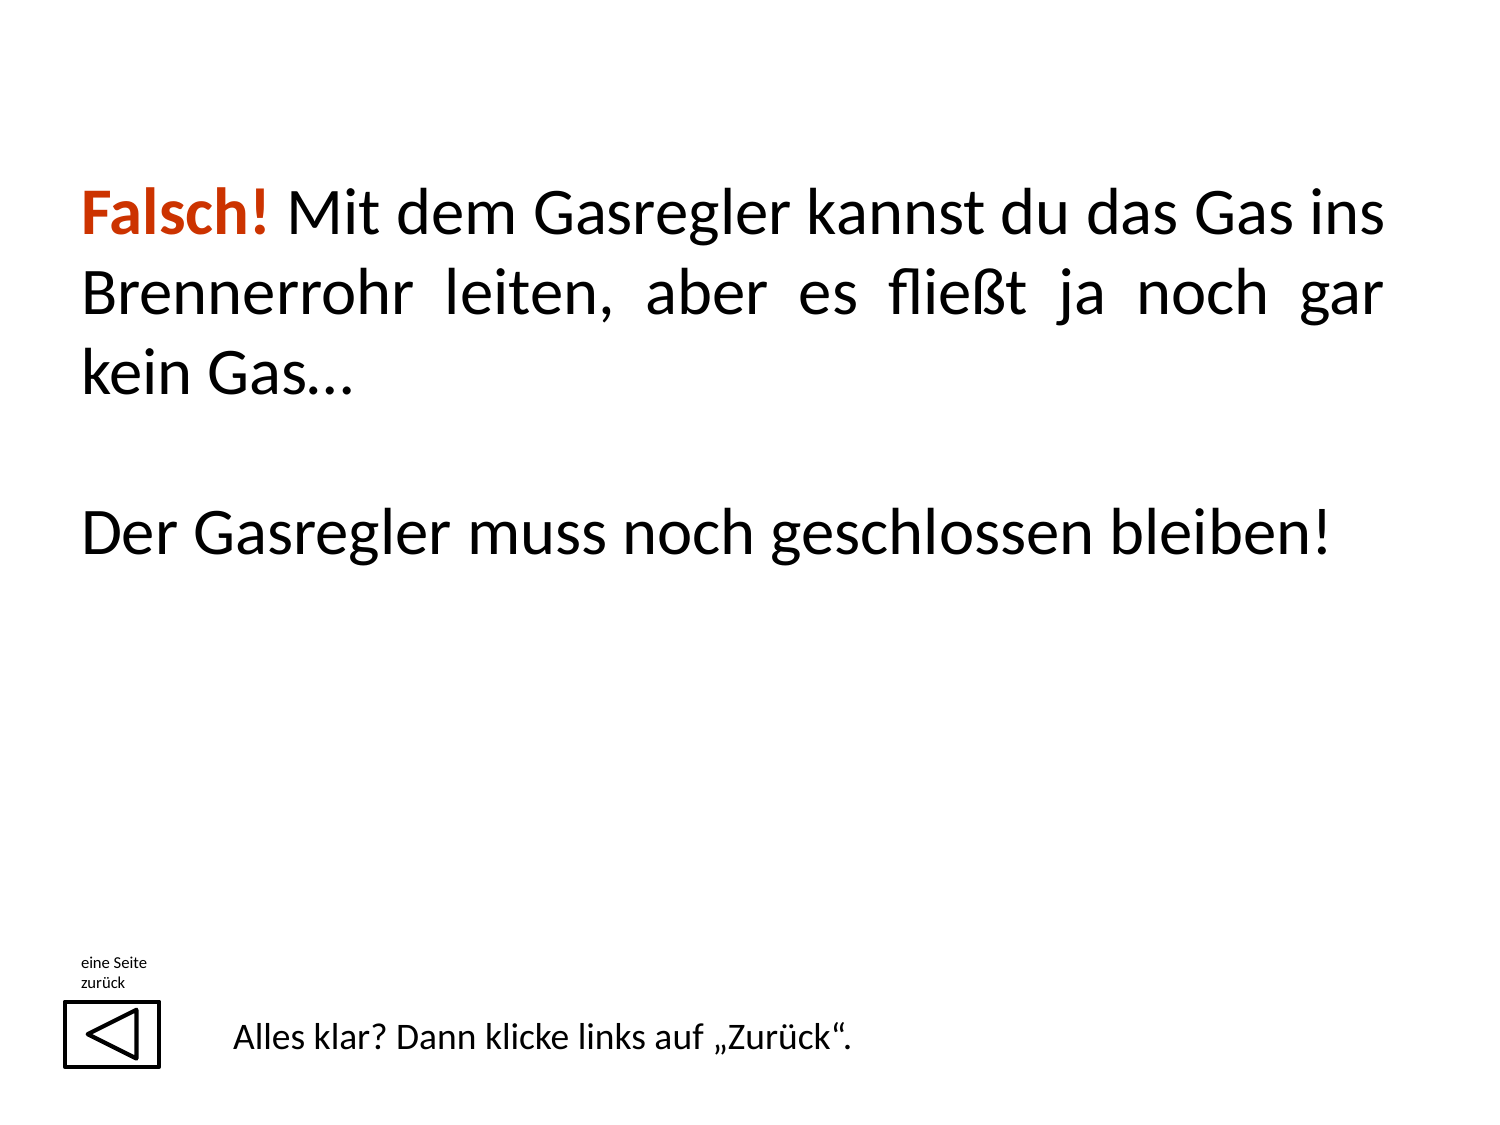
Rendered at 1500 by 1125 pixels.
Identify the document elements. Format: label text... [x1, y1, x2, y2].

text_box Alles klar? Dann klicke links auf „Zurück“. [218, 1004, 1282, 1065]
text_box eine Seite zurück [66, 945, 183, 1000]
text_box [63, 1000, 161, 1069]
text_box Falsch! Mit dem Gasregler kannst du das Gas ins Brennerrohr leiten, aber es fließt ja noch gar kein Gas… Der Gasregler muss noch geschlossen bleiben! [66, 160, 1402, 576]
